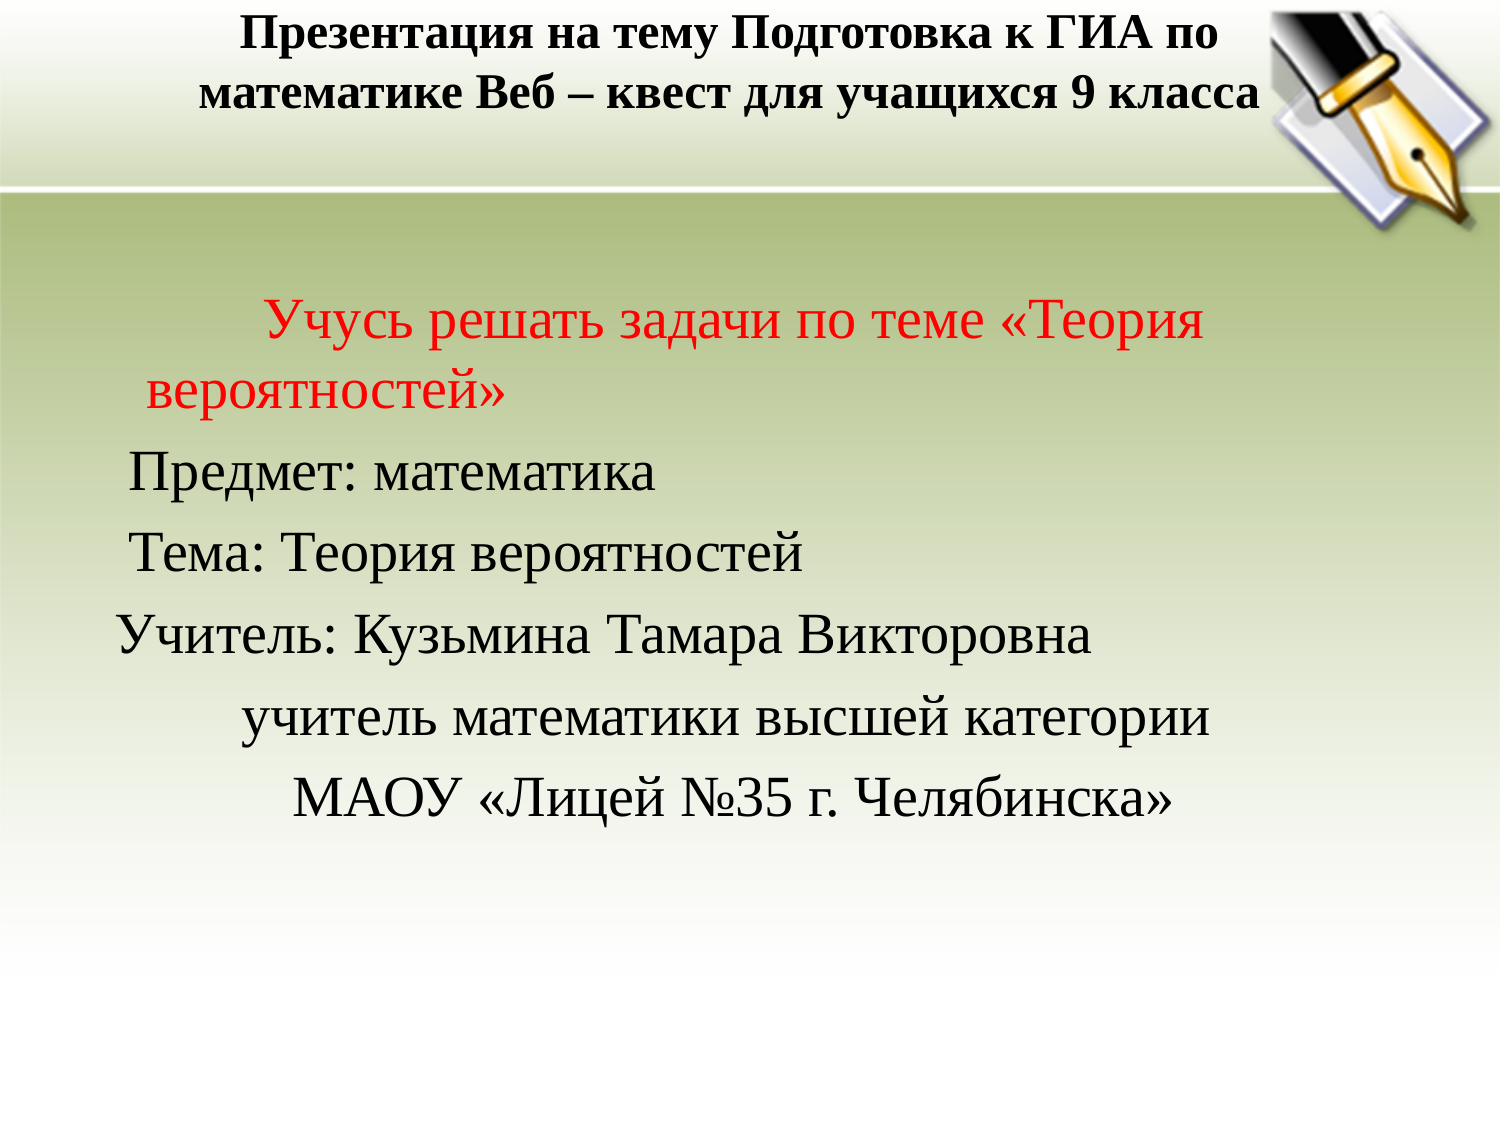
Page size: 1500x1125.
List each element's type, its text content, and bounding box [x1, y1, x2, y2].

subtitle Учусь решать задачи по теме «Теория вероятностей» Предмет: математика Тема: Теория вероятностей Учитель: Кузьмина Тамара Викторовна учитель математики высшей категории МАОУ «Лицей №35 г. Челябинска» [99, 272, 1368, 926]
title Презентация на тему Подготовка к ГИА по математике Веб – квест для учащихся 9 класса [91, 32, 1368, 196]
picture [0, 0, 1500, 1125]
